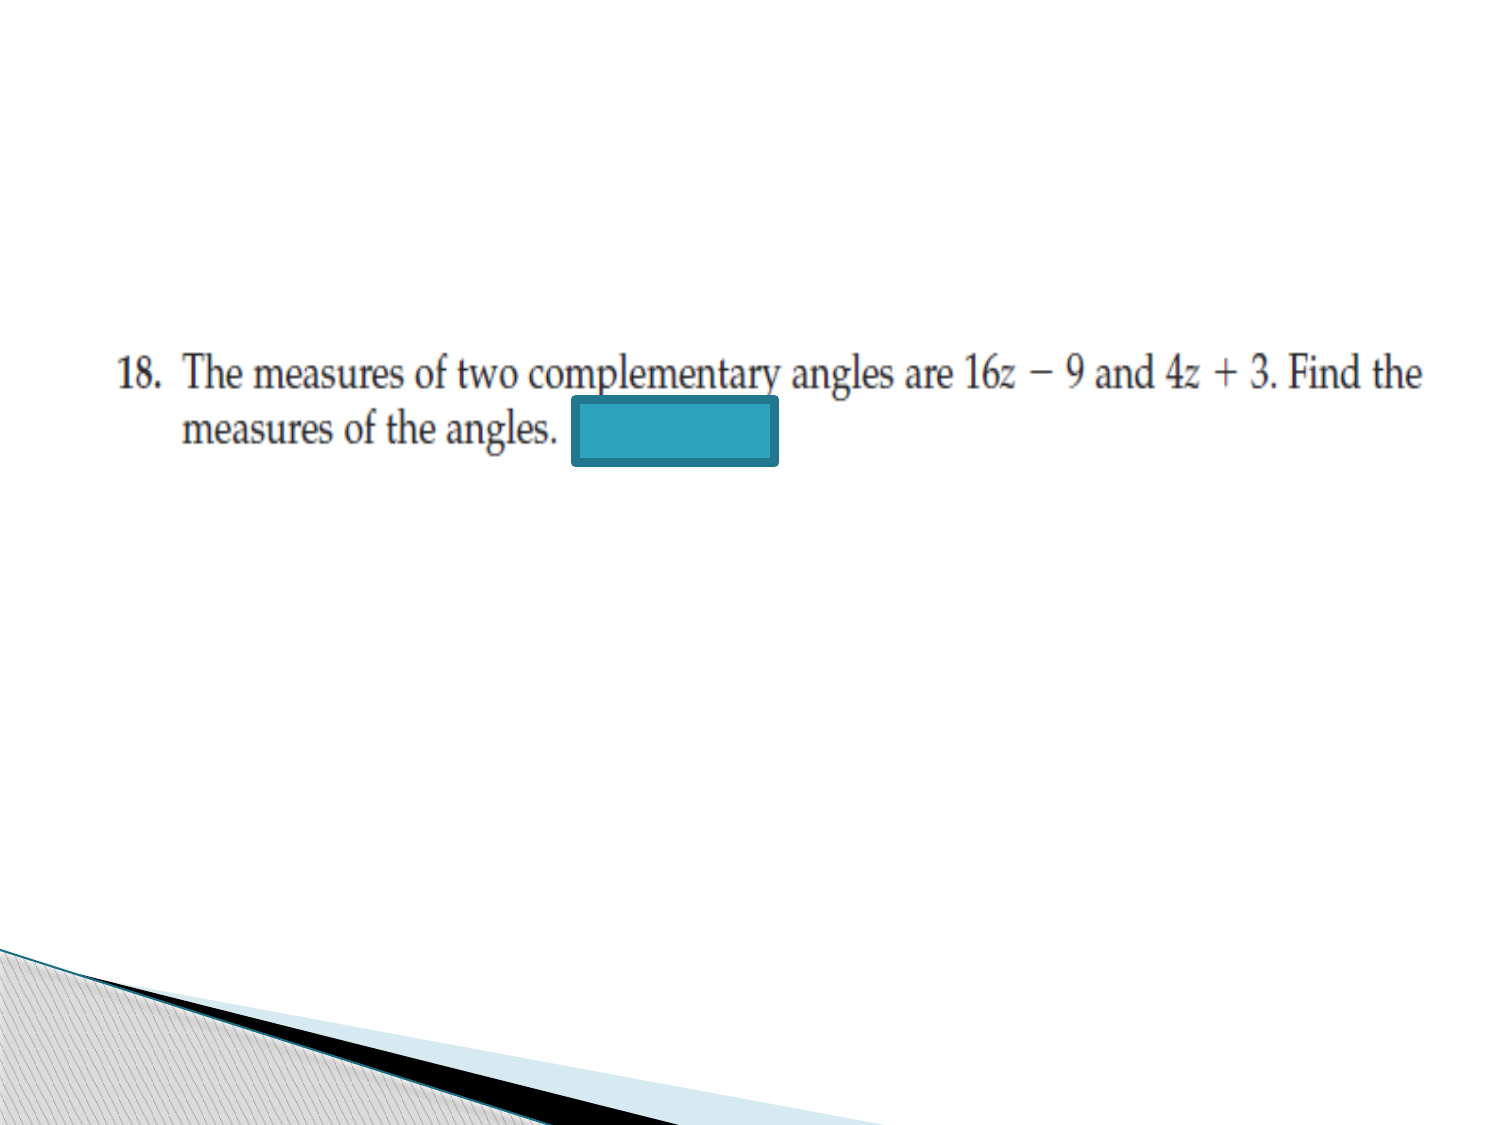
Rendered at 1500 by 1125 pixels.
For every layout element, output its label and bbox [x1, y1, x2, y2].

list [74, 337, 1466, 471]
